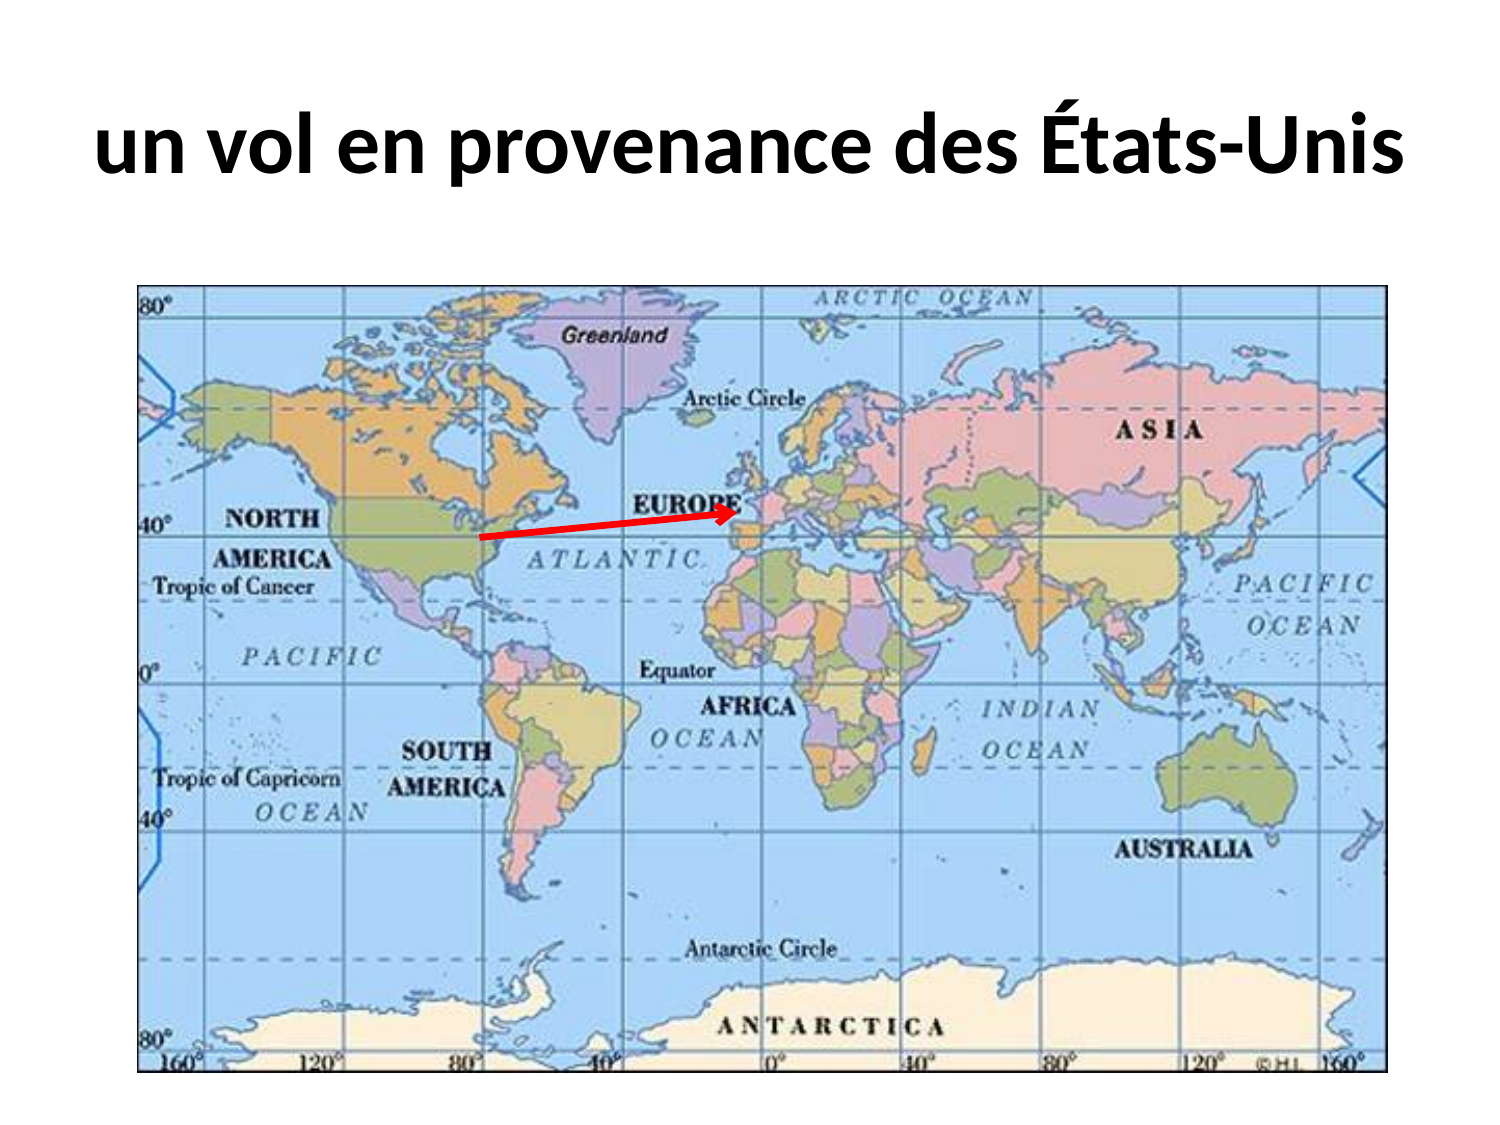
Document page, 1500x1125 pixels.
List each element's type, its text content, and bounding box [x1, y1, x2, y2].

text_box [479, 512, 738, 538]
title un vol en provenance des États-Unis [75, 45, 1425, 233]
picture [137, 284, 1388, 1073]
